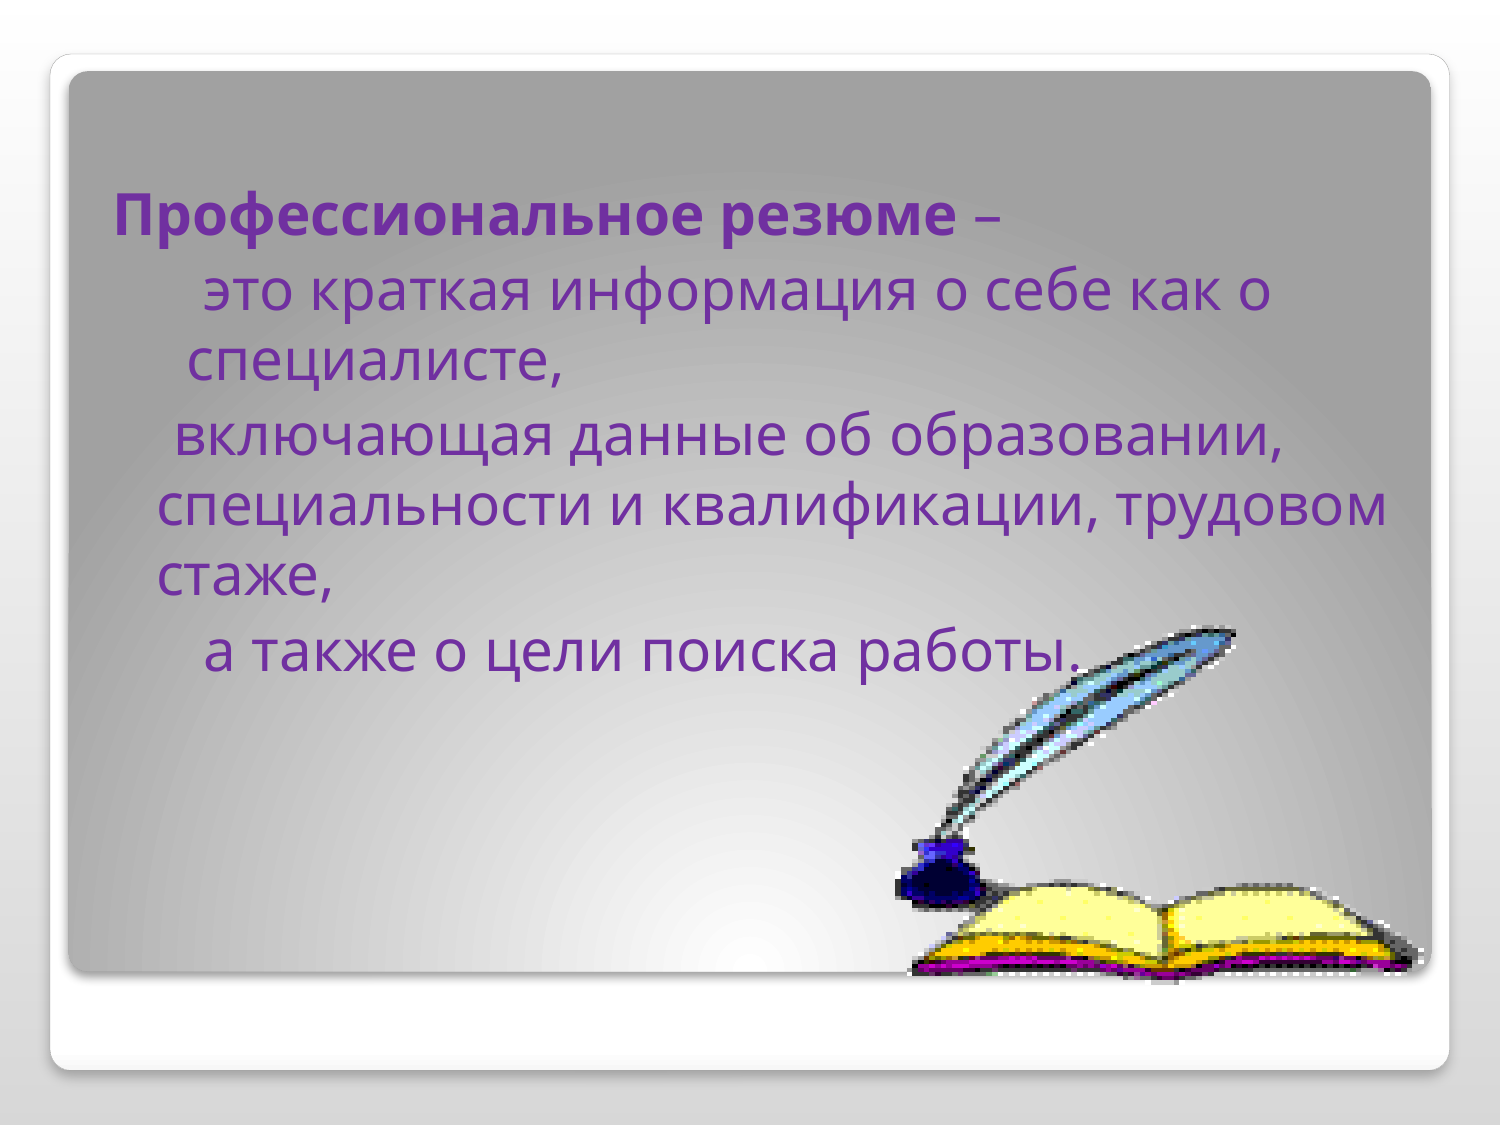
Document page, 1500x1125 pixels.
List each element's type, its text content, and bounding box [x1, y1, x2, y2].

list Профессиональное резюме – это краткая информация о себе как о специалисте, включающая данные об образовании, специальности и квалификации, трудовом стаже, а также о цели поиска работы. [82, 86, 1425, 774]
picture [890, 620, 1430, 985]
